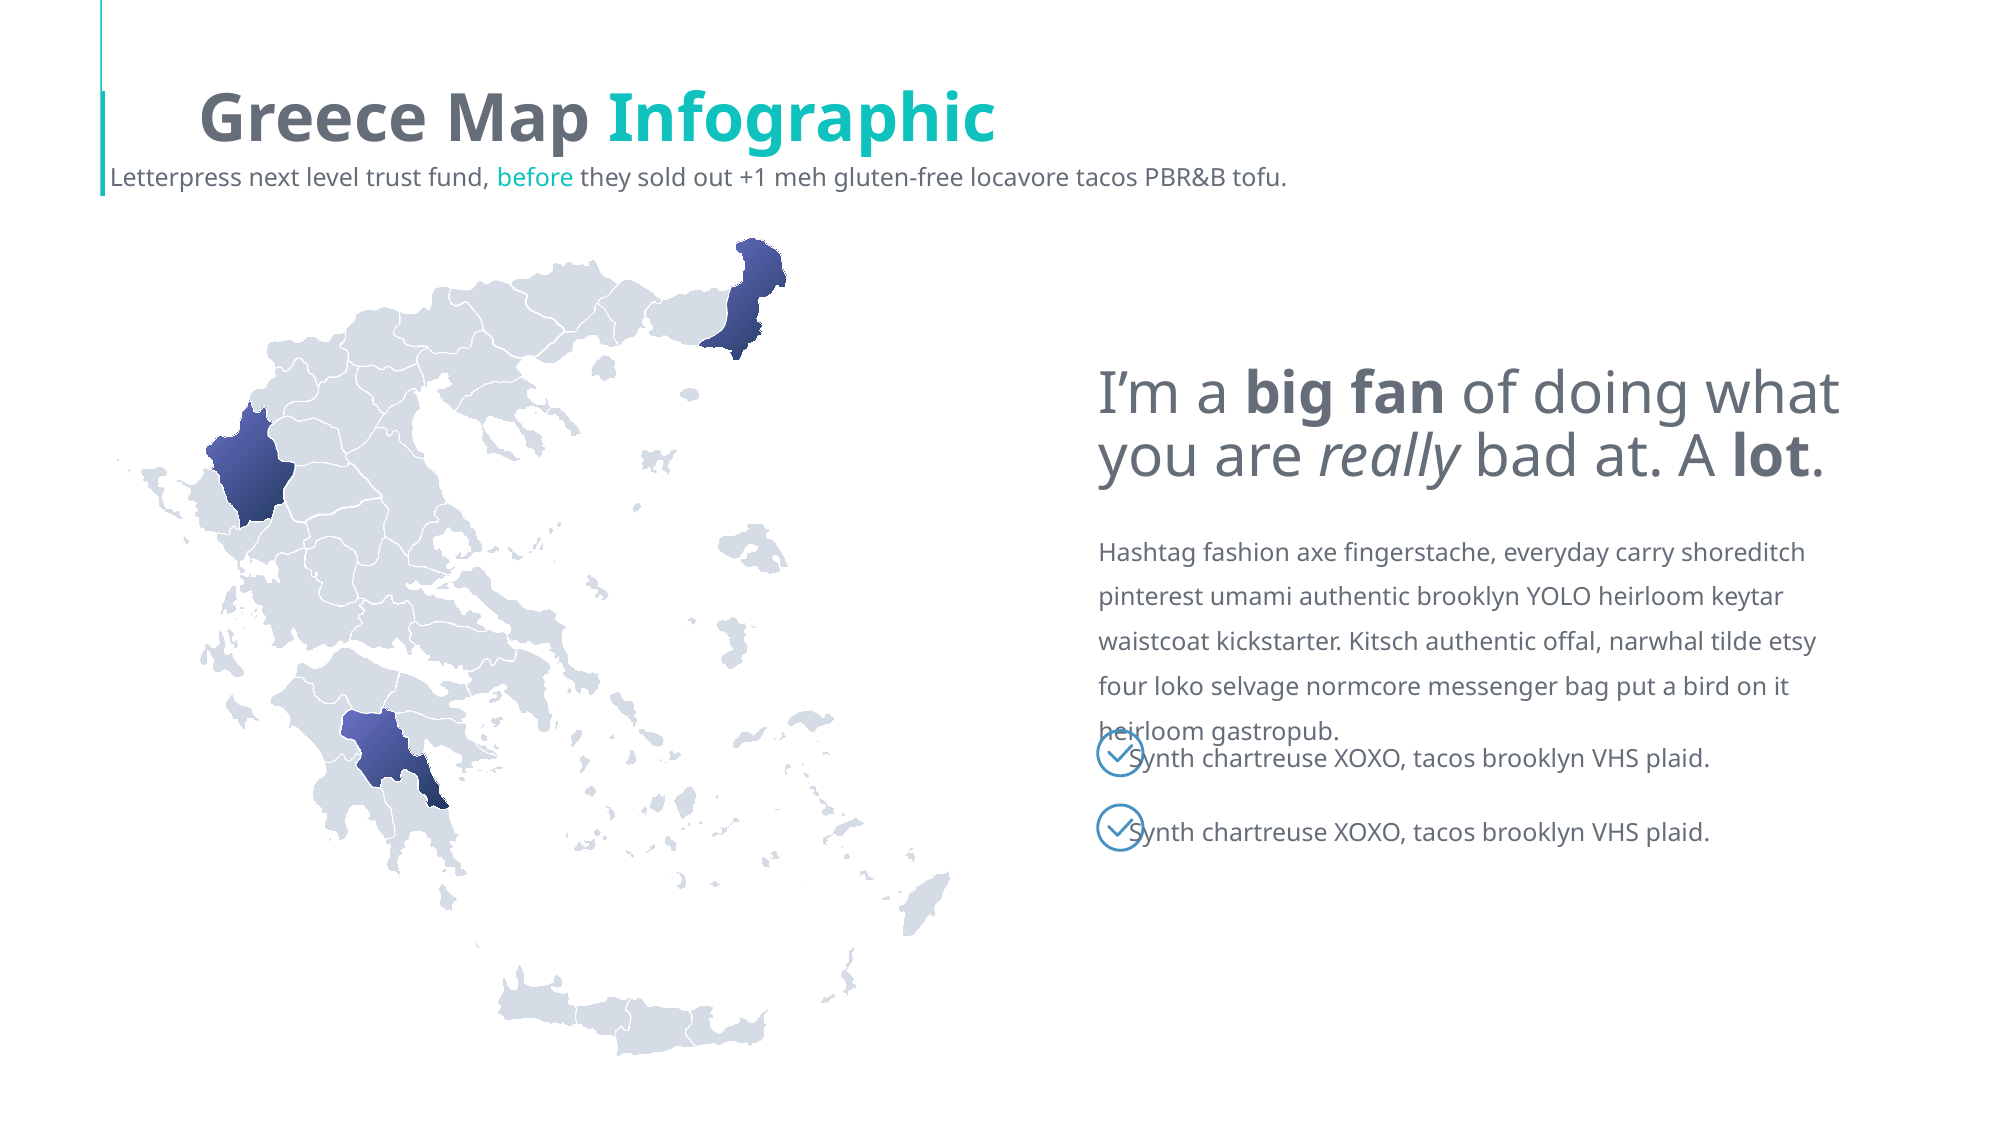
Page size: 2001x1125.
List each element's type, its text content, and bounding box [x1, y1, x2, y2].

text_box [1097, 730, 1143, 776]
text_box Greece Map Infographic [183, 66, 1423, 162]
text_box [1097, 804, 1143, 851]
text_box Letterpress next level trust fund, before they sold out +1 meh gluten-free locavore tacos PBR&B tofu. [95, 154, 1310, 199]
text_box I’m a big fan of doing what you are really bad at. A lot. [1083, 356, 1902, 497]
text_box Synth chartreuse XOXO, tacos brooklyn VHS plaid. [1114, 800, 1726, 854]
text_box Synth chartreuse XOXO, tacos brooklyn VHS plaid. [1114, 725, 1726, 780]
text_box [116, 236, 951, 1056]
text_box Hashtag fashion axe fingerstache, everyday carry shoreditch pinterest umami authentic brooklyn YOLO heirloom keytar waistcoat kickstarter. Kitsch authentic offal, narwhal tilde etsy four loko selvage normcore messenger bag put a bird on it heirloom gastropub. [1083, 513, 1882, 753]
